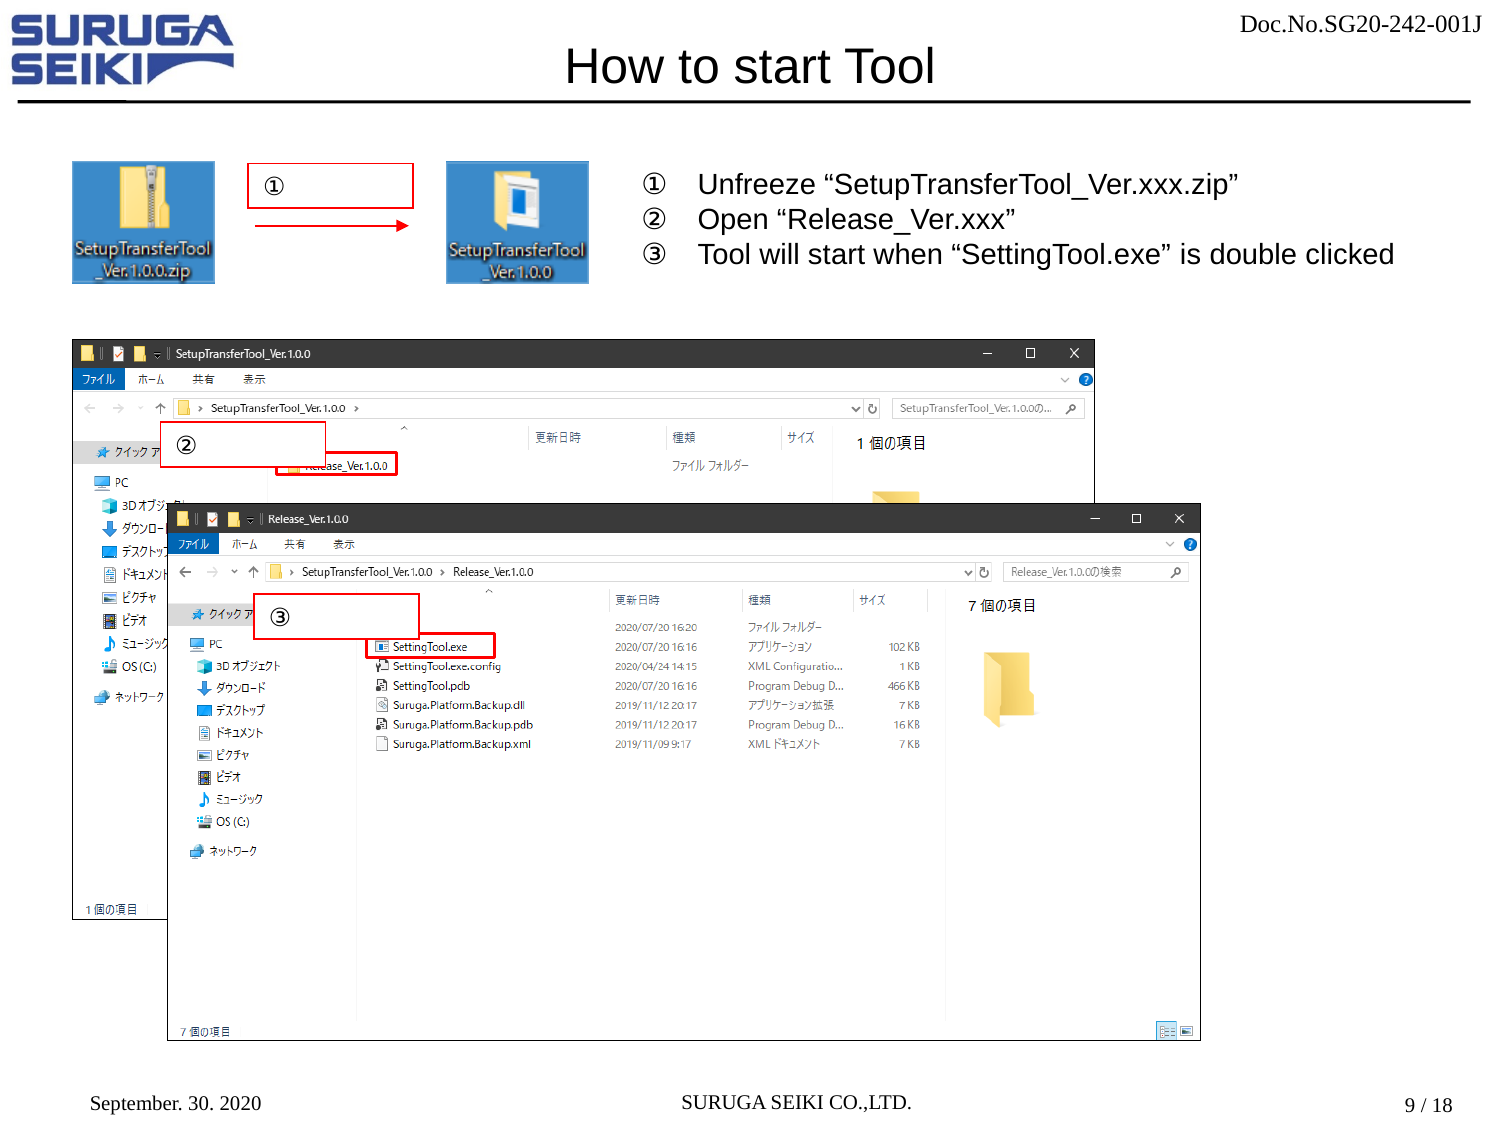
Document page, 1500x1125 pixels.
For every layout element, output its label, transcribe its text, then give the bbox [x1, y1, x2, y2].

picture [1, 2, 243, 96]
picture [72, 161, 216, 284]
title How to start Tool [40, 31, 1460, 96]
picture [446, 161, 590, 284]
picture [72, 339, 1201, 1041]
text_box Unfreeze “SetupTransferTool_Ver.xxx.zip” Open “Release_Ver.xxx” Tool will start when “SettingTool.exe” is double clicked [626, 158, 1426, 278]
text_box ① [248, 163, 414, 209]
